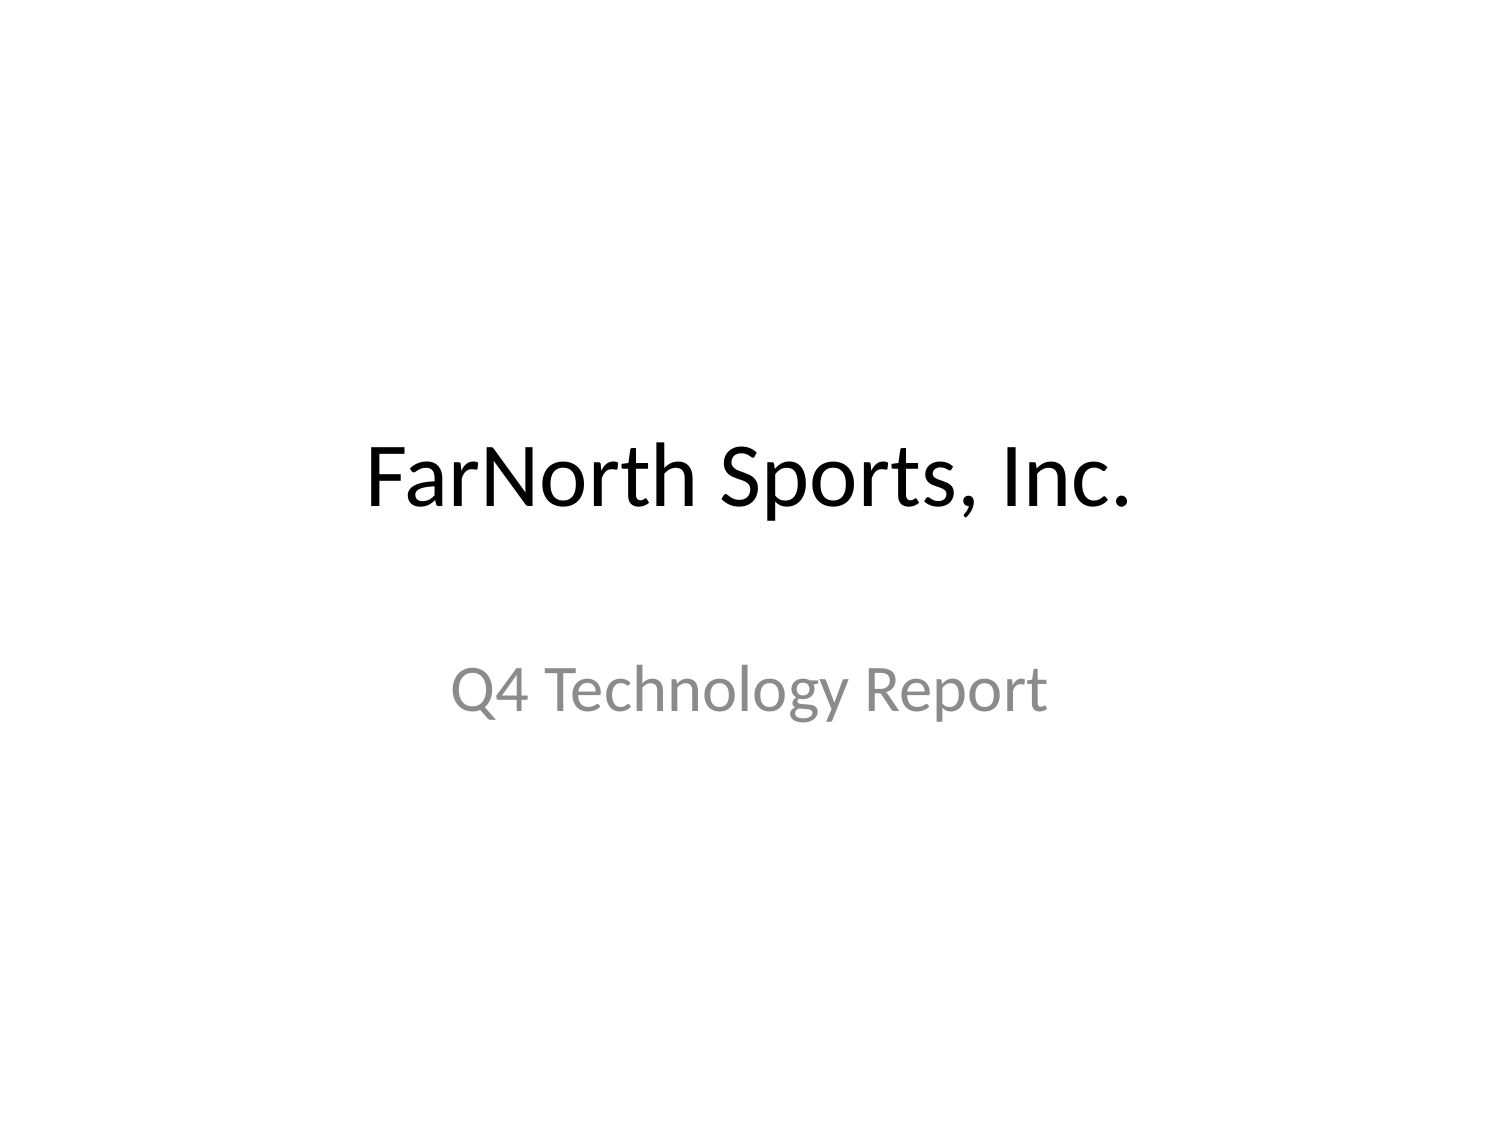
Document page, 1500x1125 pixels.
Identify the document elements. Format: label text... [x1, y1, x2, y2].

title FarNorth Sports, Inc. [112, 349, 1388, 591]
subtitle Q4 Technology Report [225, 637, 1275, 925]
